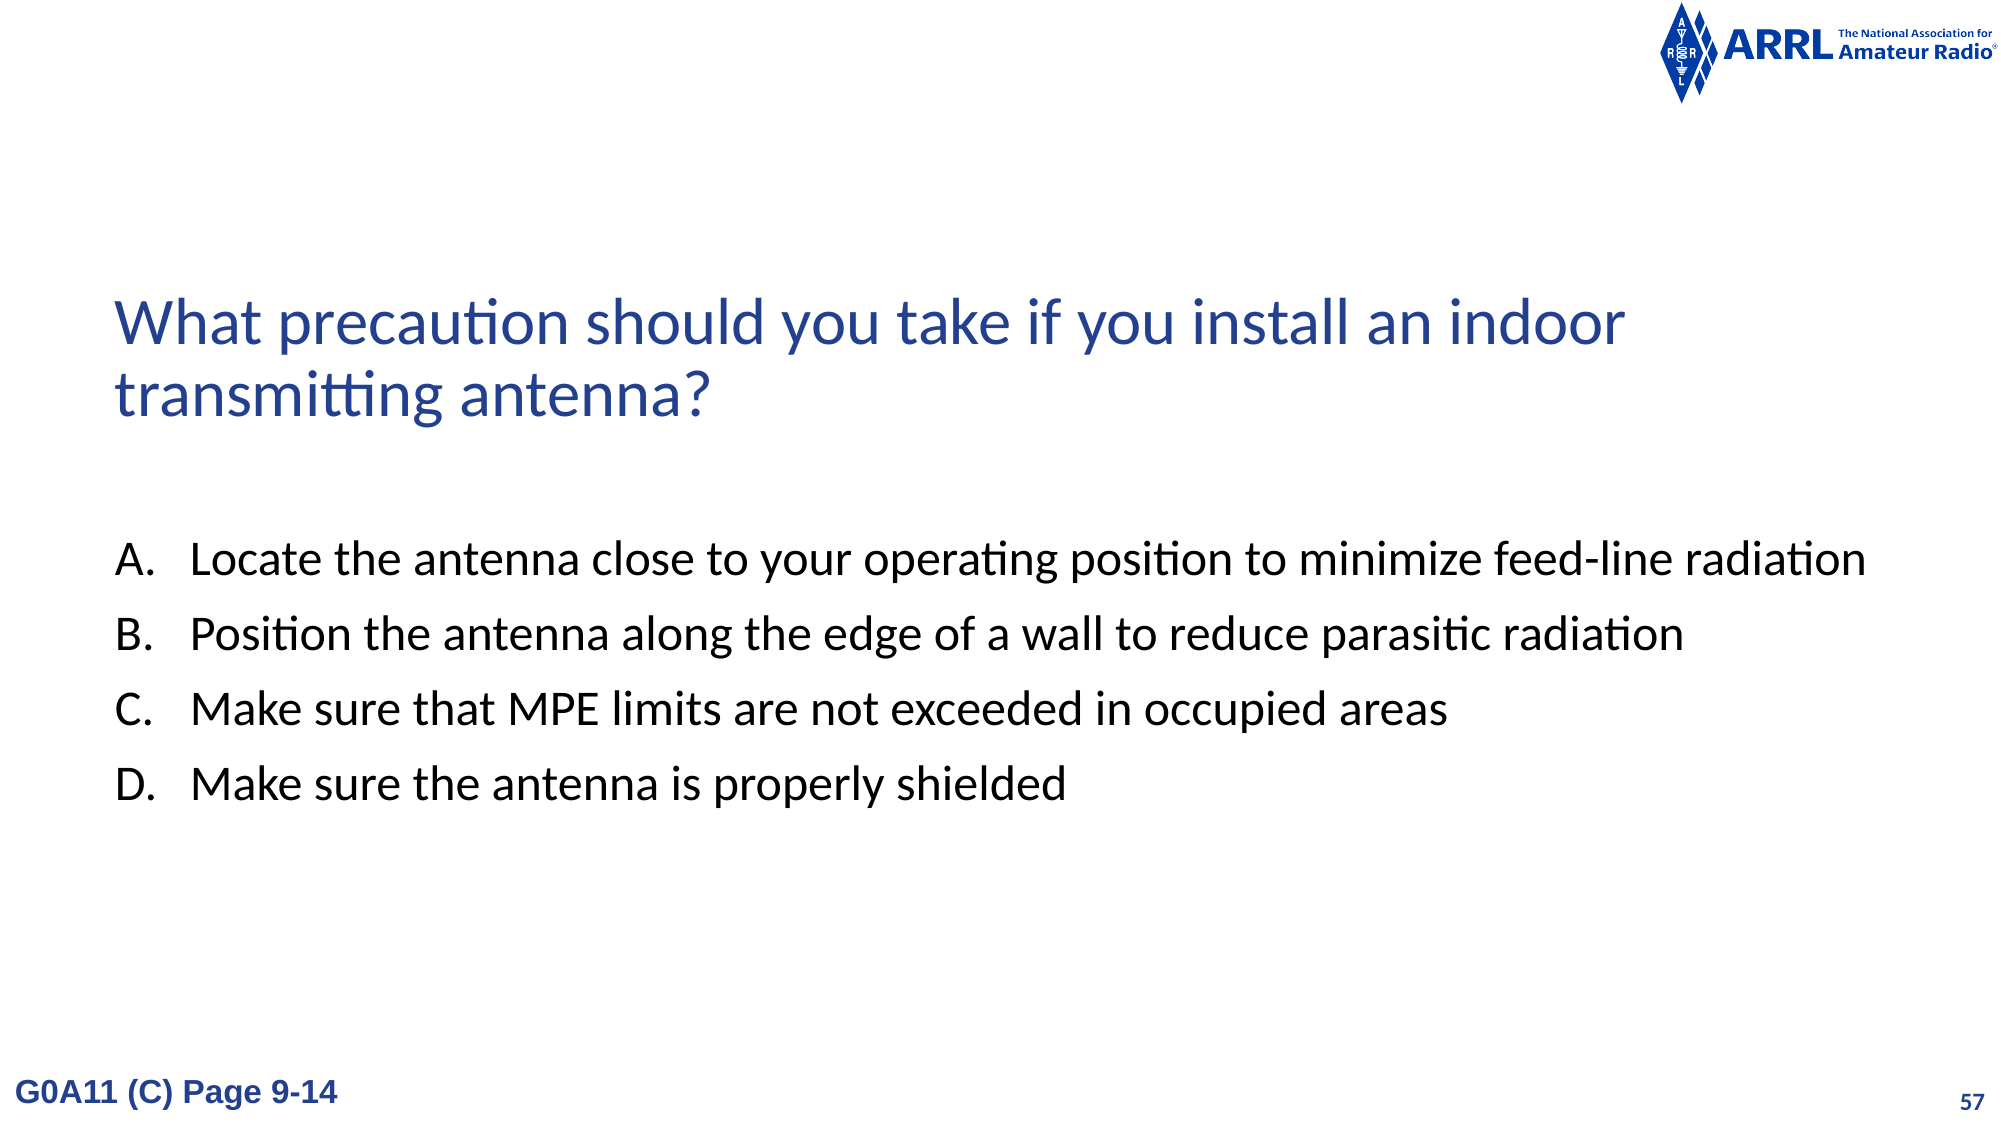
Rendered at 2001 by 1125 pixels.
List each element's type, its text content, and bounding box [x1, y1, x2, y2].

text_box 57 [1875, 1077, 2000, 1123]
list Locate the antenna close to your operating position to minimize feed-line radiation Position the antenna along the edge of a wall to reduce parasitic radiation Make sure that MPE limits are not exceeded in occupied areas Make sure the antenna is properly shielded [99, 525, 1900, 1005]
picture [1658, 0, 1999, 106]
title What precaution should you take if you install an indoor transmitting antenna? [99, 249, 1900, 468]
text_box G0A11 (C) Page 9-14 [0, 1062, 1313, 1118]
